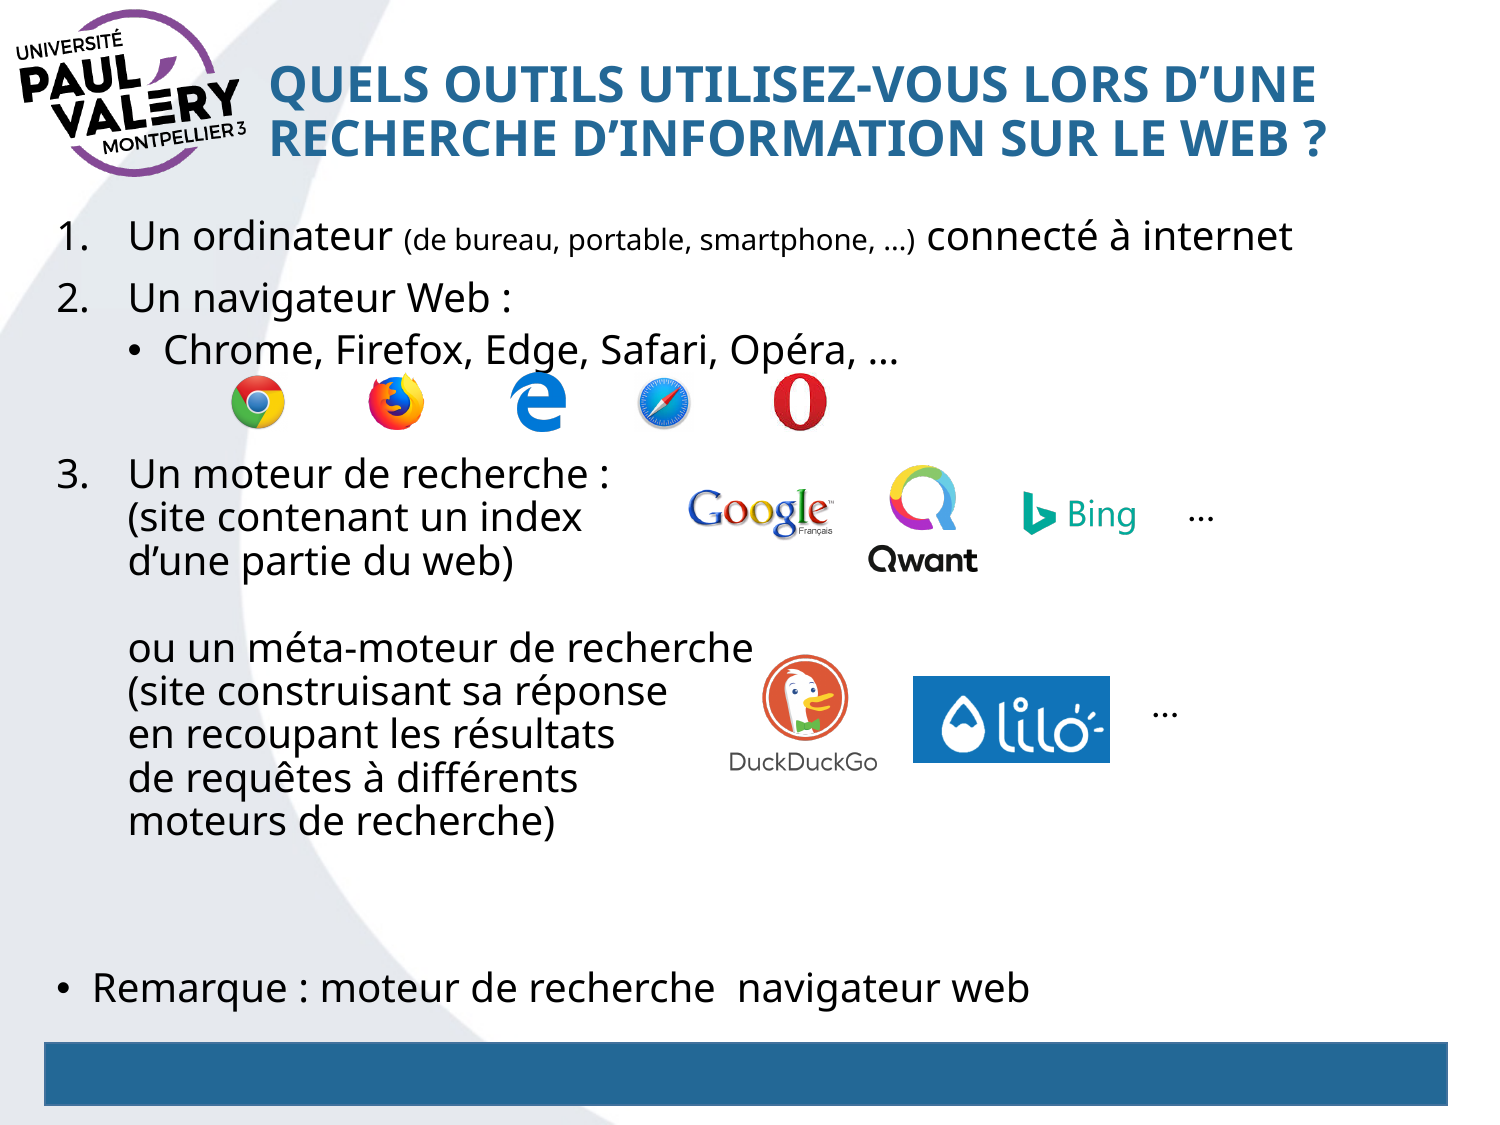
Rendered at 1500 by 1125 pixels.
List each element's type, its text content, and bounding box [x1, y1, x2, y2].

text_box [686, 465, 1277, 572]
picture [0, 0, 1500, 1125]
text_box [714, 641, 1241, 784]
title Quels outils utilisez-vous lors d’une recherche d’information sur le web ? [253, 42, 1471, 185]
